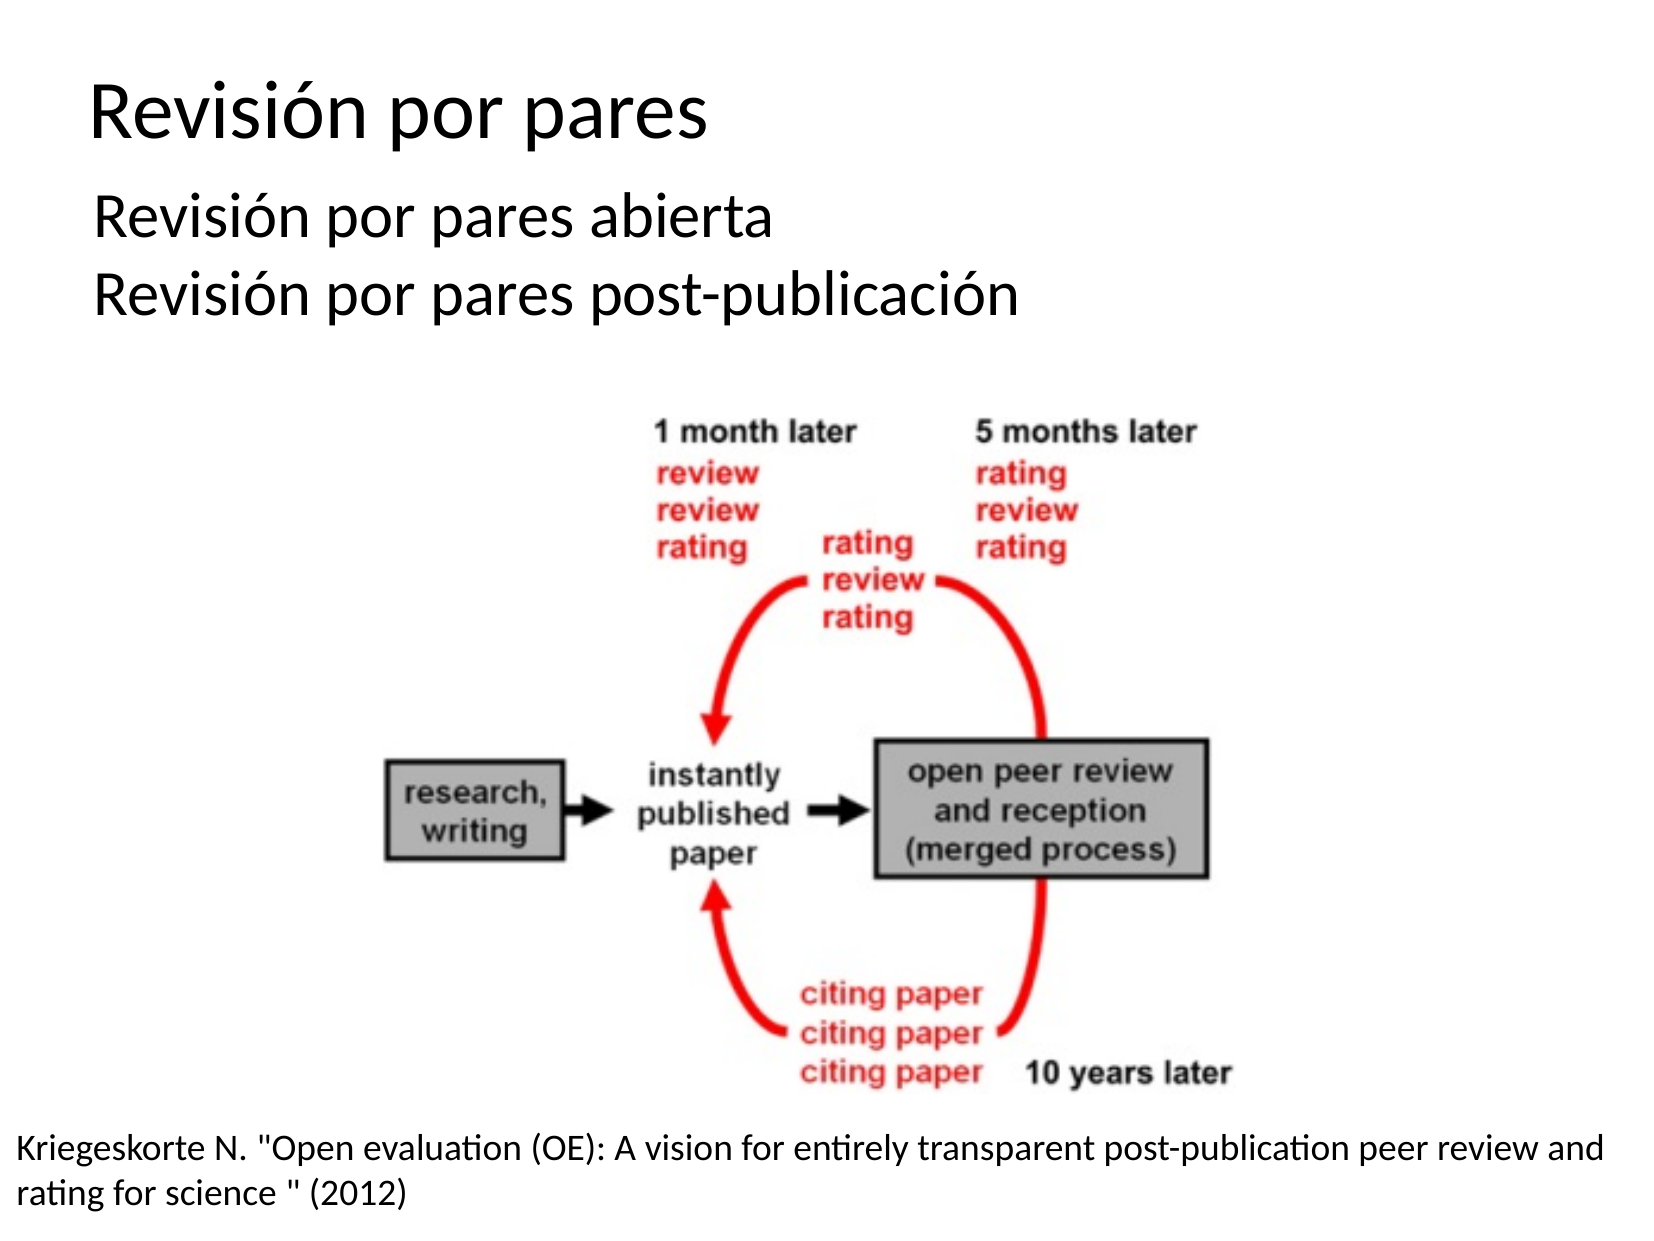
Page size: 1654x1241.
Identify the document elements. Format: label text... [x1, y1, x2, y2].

text_box Revisión por pares abierta Revisión por pares post-publicación [77, 164, 1038, 337]
picture [382, 416, 1236, 1095]
text_box Kriegeskorte N. "Open evaluation (OE): A vision for entirely transparent post-publication peer review and rating for science " (2012) [0, 1114, 1654, 1221]
text_box Revisión por pares [72, 47, 726, 164]
